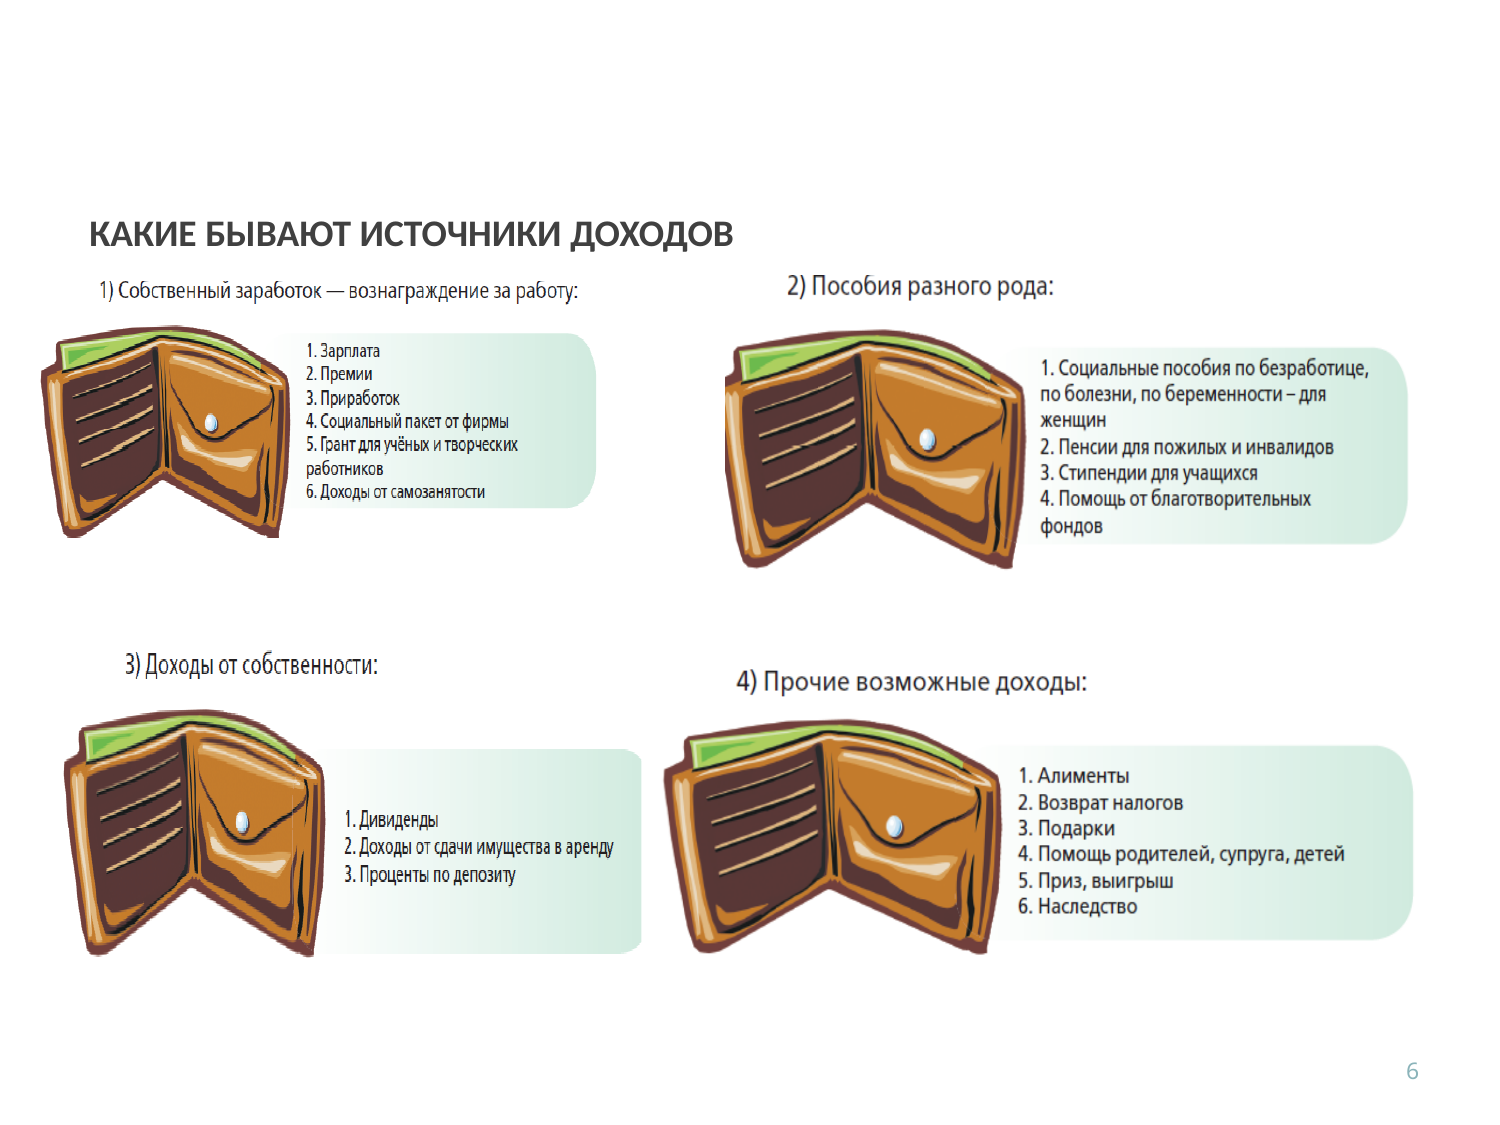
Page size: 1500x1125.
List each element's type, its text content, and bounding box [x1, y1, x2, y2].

picture [8, 280, 651, 538]
picture [724, 275, 1460, 582]
picture [36, 644, 1426, 975]
title КАКИЕ БЫВАЮТ ИСТОЧНИКИ ДОХОДОВ [75, 165, 1425, 297]
slide_number 6 [1321, 1042, 1434, 1102]
